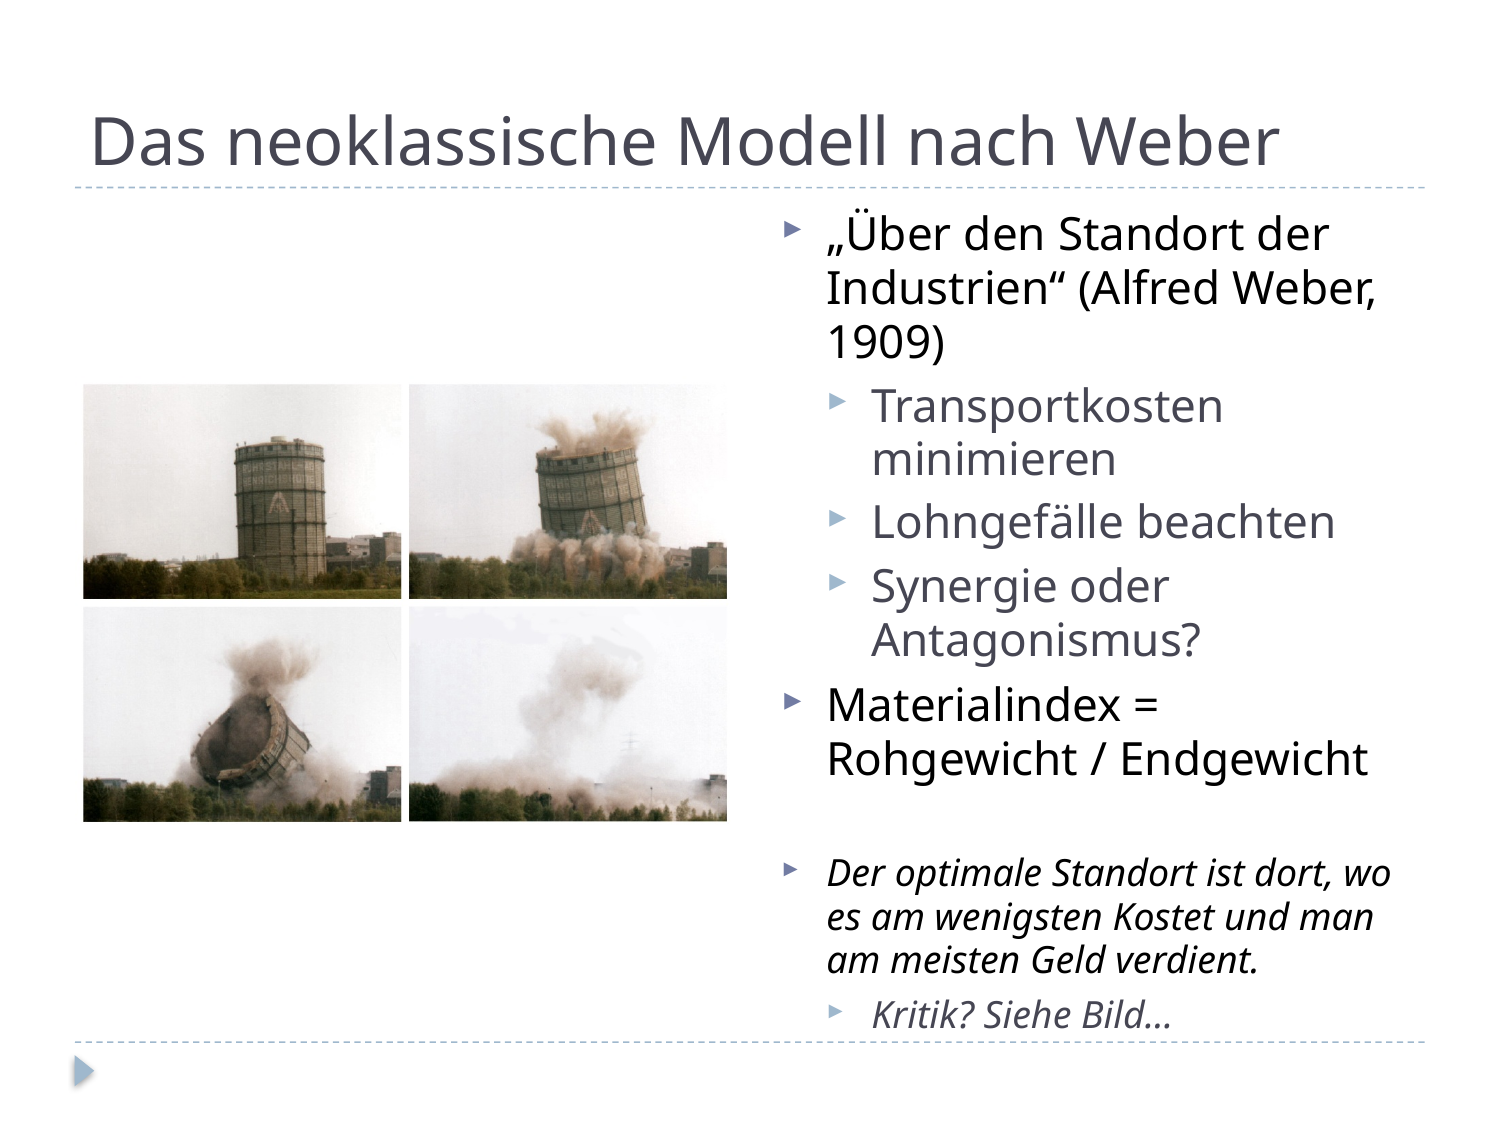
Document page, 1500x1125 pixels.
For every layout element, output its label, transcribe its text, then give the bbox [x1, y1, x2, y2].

list „Über den Standort der Industrien“ (Alfred Weber, 1909)‏ Transportkosten minimieren Lohngefälle beachten Synergie oder Antagonismus? Materialindex = Rohgewicht / Endgewicht Der optimale Standort ist dort, wo es am wenigsten Kostet und man am meisten Geld verdient. Kritik? Siehe Bild... [766, 200, 1426, 1030]
picture [74, 376, 735, 830]
title Das neoklassische Modell nach Weber [75, 24, 1425, 188]
